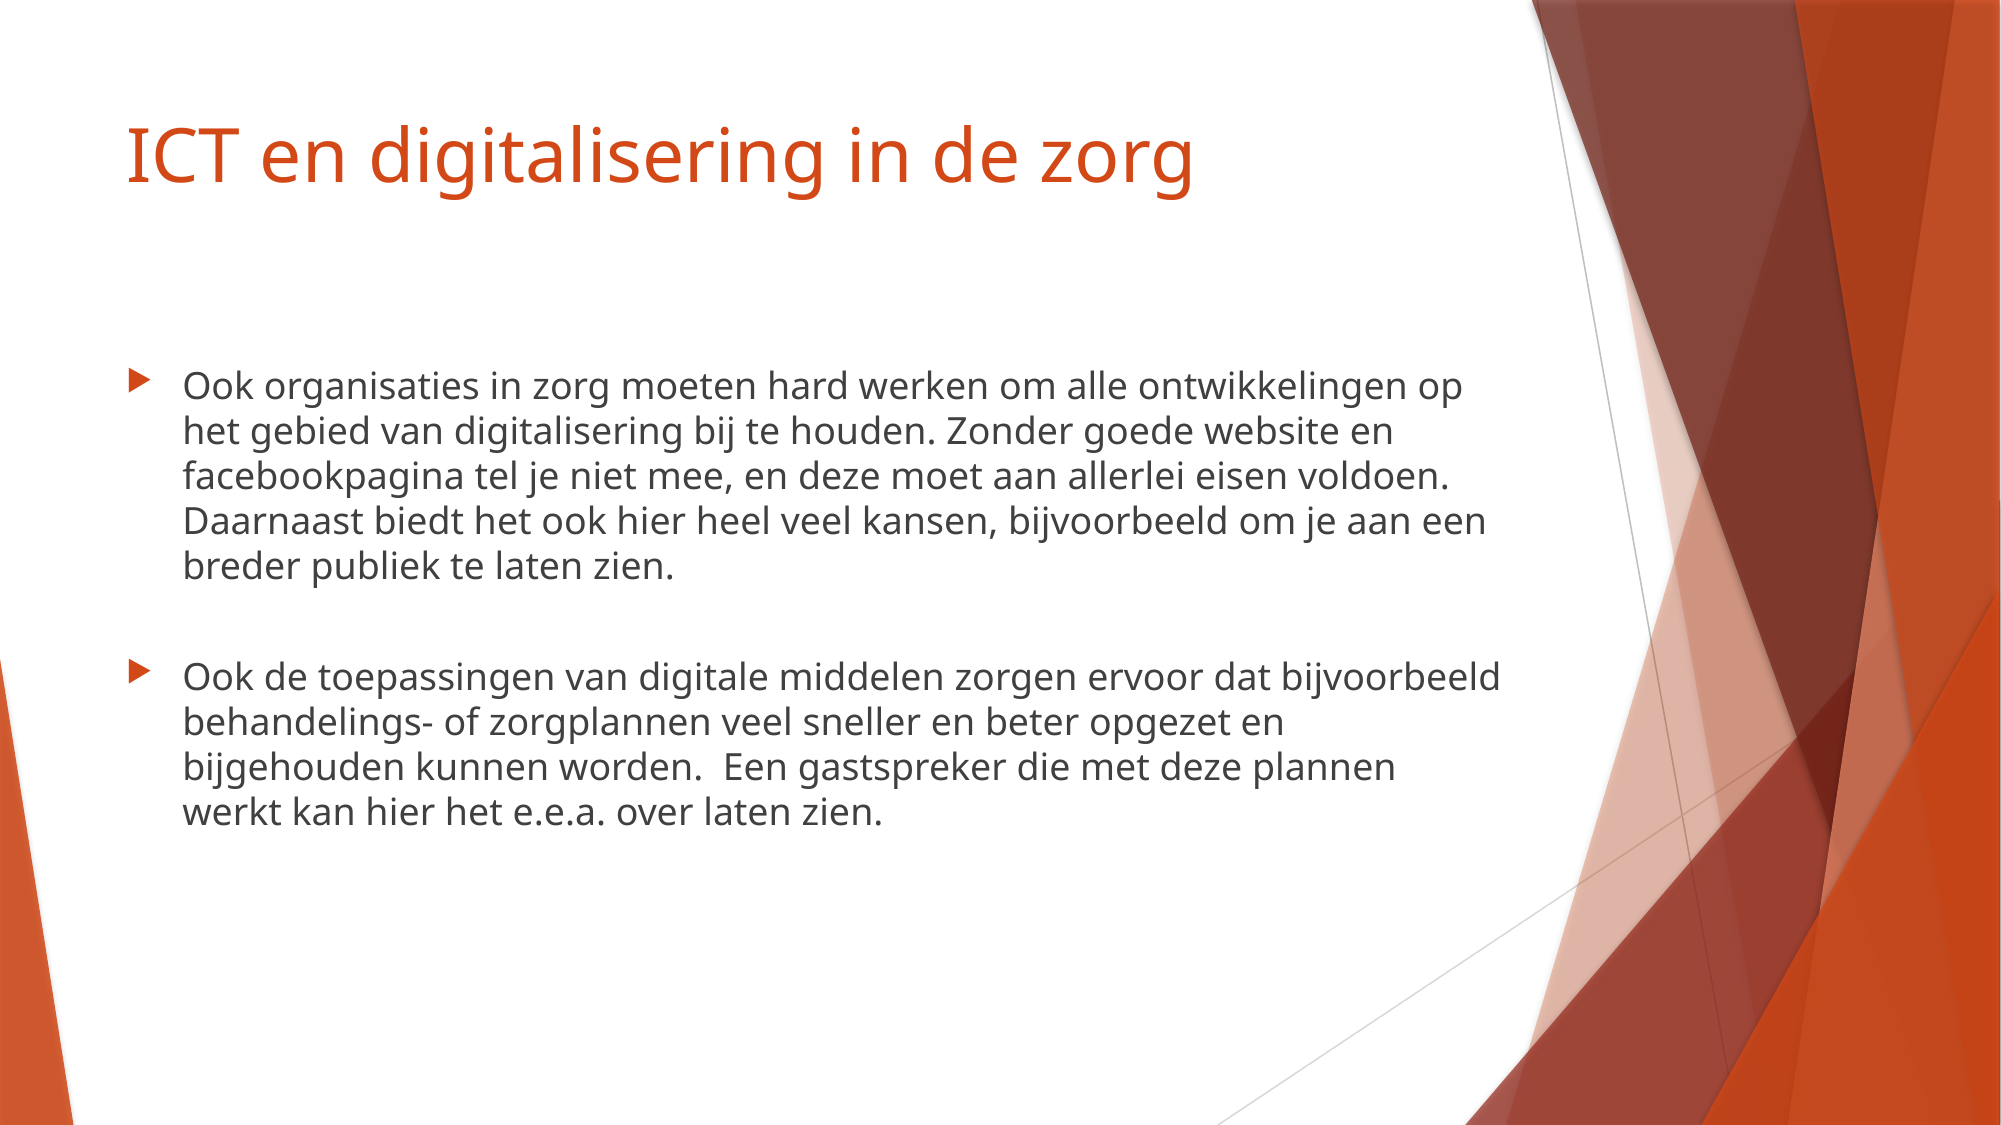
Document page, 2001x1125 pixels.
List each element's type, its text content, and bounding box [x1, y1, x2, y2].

list Ook organisaties in zorg moeten hard werken om alle ontwikkelingen op het gebied van digitalisering bij te houden. Zonder goede website en facebookpagina tel je niet mee, en deze moet aan allerlei eisen voldoen. Daarnaast biedt het ook hier heel veel kansen, bijvoorbeeld om je aan een breder publiek te laten zien. Ook de toepassingen van digitale middelen zorgen ervoor dat bijvoorbeeld behandelings- of zorgplannen veel sneller en beter opgezet en bijgehouden kunnen worden. Een gastspreker die met deze plannen werkt kan hier het e.e.a. over laten zien. [111, 354, 1522, 992]
title ICT en digitalisering in de zorg [111, 99, 1522, 317]
